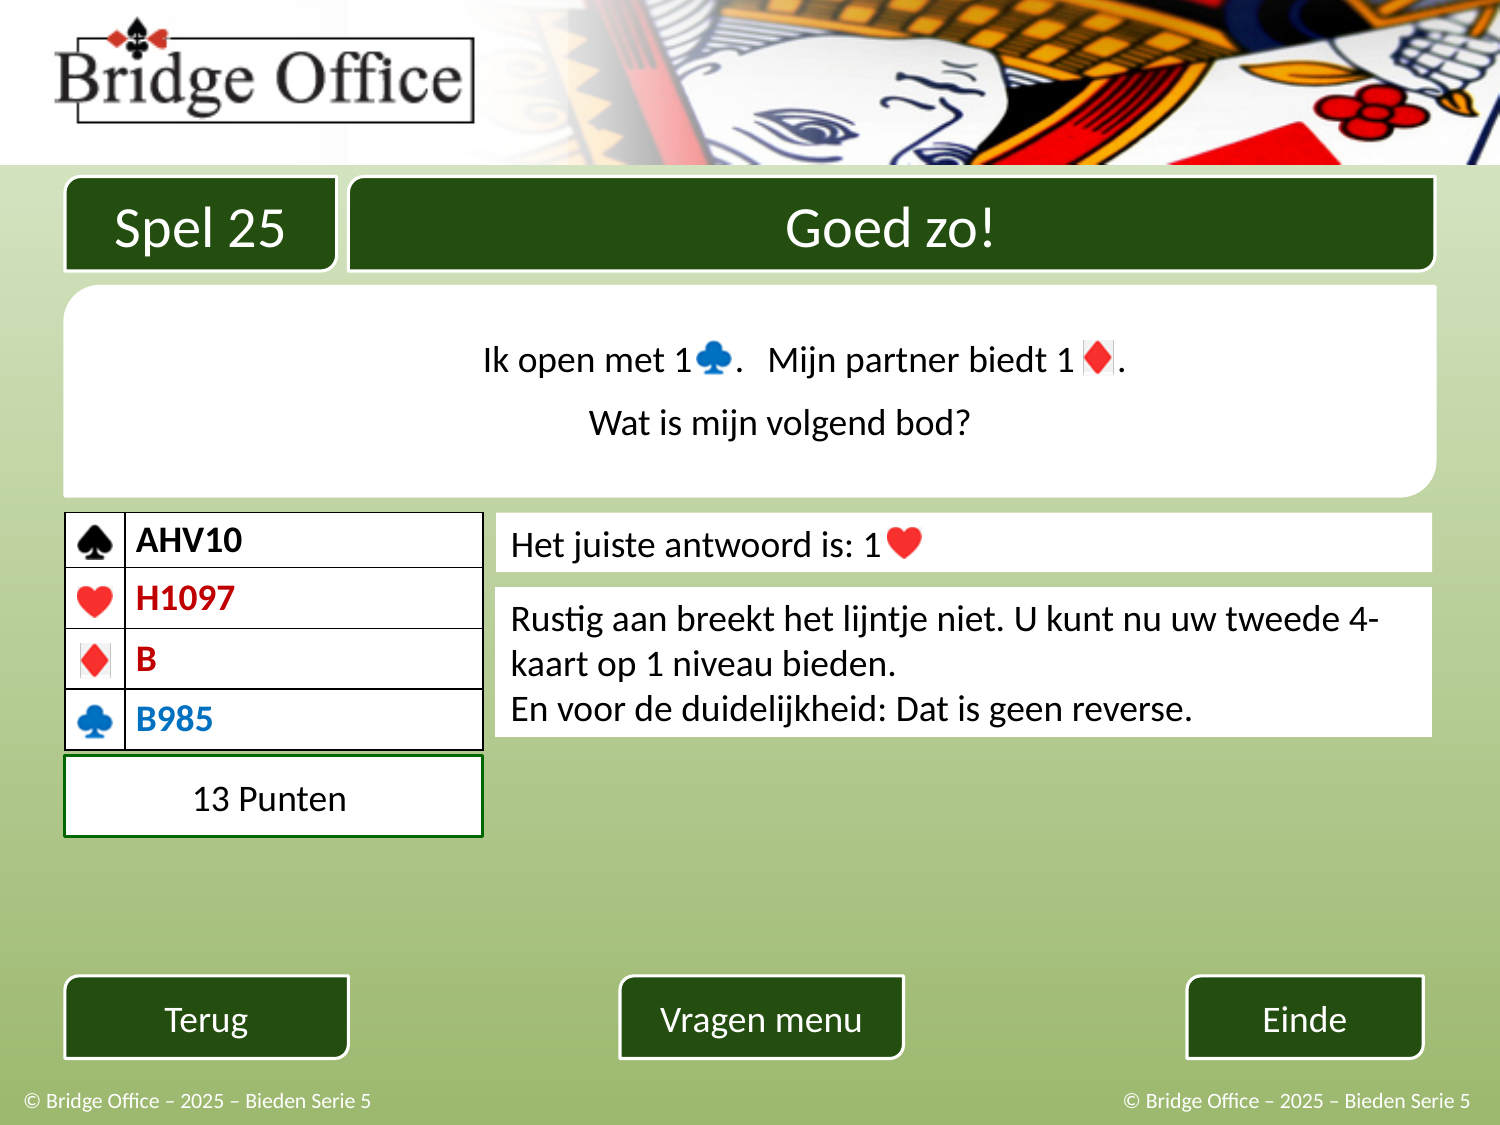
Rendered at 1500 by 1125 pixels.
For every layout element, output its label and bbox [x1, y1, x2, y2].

text_box [63, 754, 484, 838]
picture [696, 340, 733, 376]
text_box [63, 284, 1437, 498]
text_box [63, 174, 339, 273]
picture [1079, 340, 1116, 376]
table_cell [66, 568, 124, 628]
table_cell [126, 629, 482, 688]
picture [77, 585, 114, 618]
text_box [496, 512, 1433, 573]
table_cell [126, 690, 482, 749]
table_cell [66, 629, 124, 688]
text_box [8, 1079, 393, 1121]
table_header [66, 513, 124, 567]
text_box [63, 974, 350, 1061]
text_box [618, 974, 906, 1061]
text_box [1107, 1079, 1500, 1121]
table_header [126, 513, 482, 567]
picture [77, 643, 114, 679]
picture [0, 0, 1500, 166]
picture [886, 527, 923, 559]
text_box [346, 174, 1437, 273]
text_box [1185, 974, 1425, 1061]
table_cell [126, 568, 482, 628]
text_box [495, 587, 1432, 737]
picture [77, 524, 114, 561]
table_cell [66, 690, 124, 749]
picture [77, 703, 114, 740]
